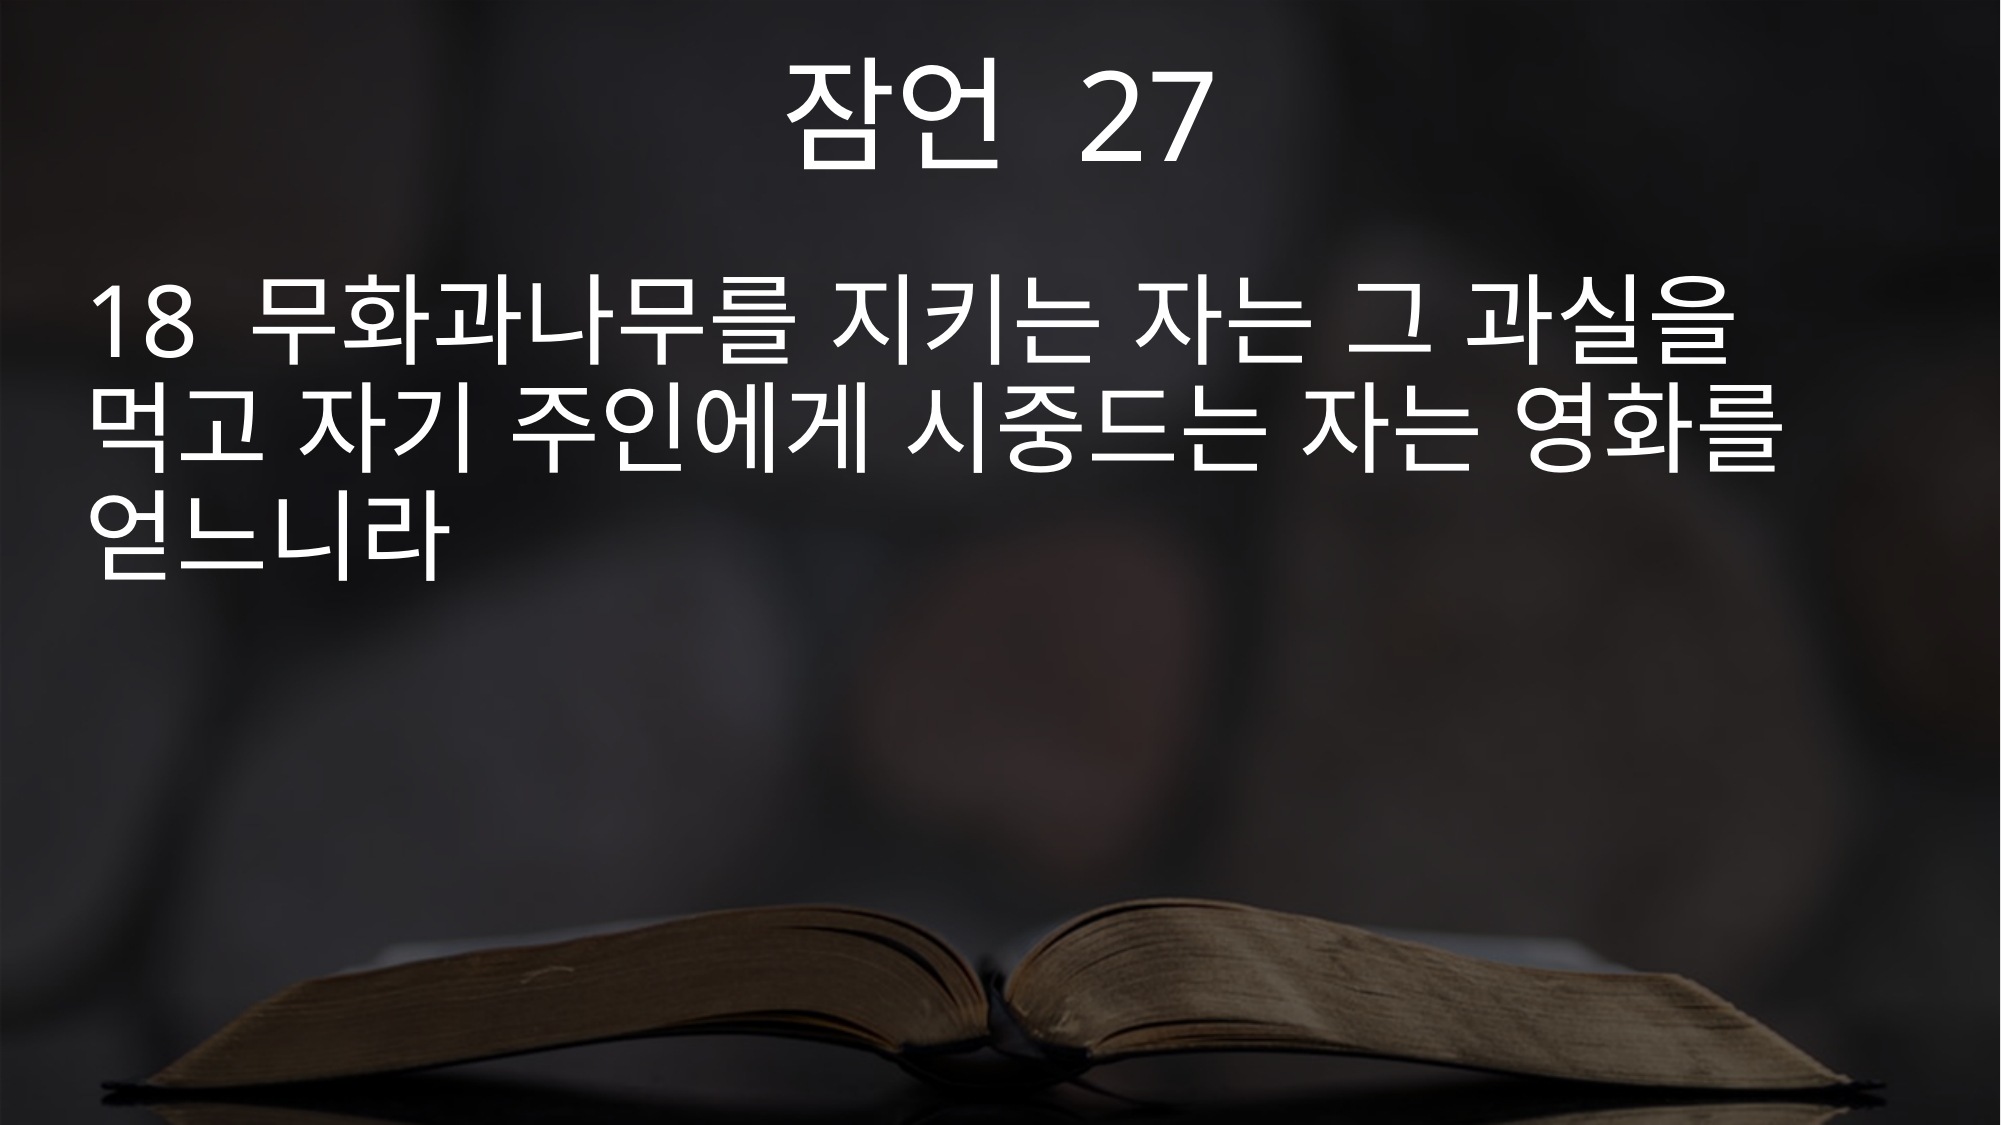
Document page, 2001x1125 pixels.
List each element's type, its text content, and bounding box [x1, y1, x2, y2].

picture [0, 0, 2001, 1125]
list 18 무화과나무를 지키는 자는 그 과실을 먹고 자기 주인에게 시중드는 자는 영화를 얻느니라 [69, 263, 1953, 423]
footer 잠언 27 [0, 32, 2000, 192]
